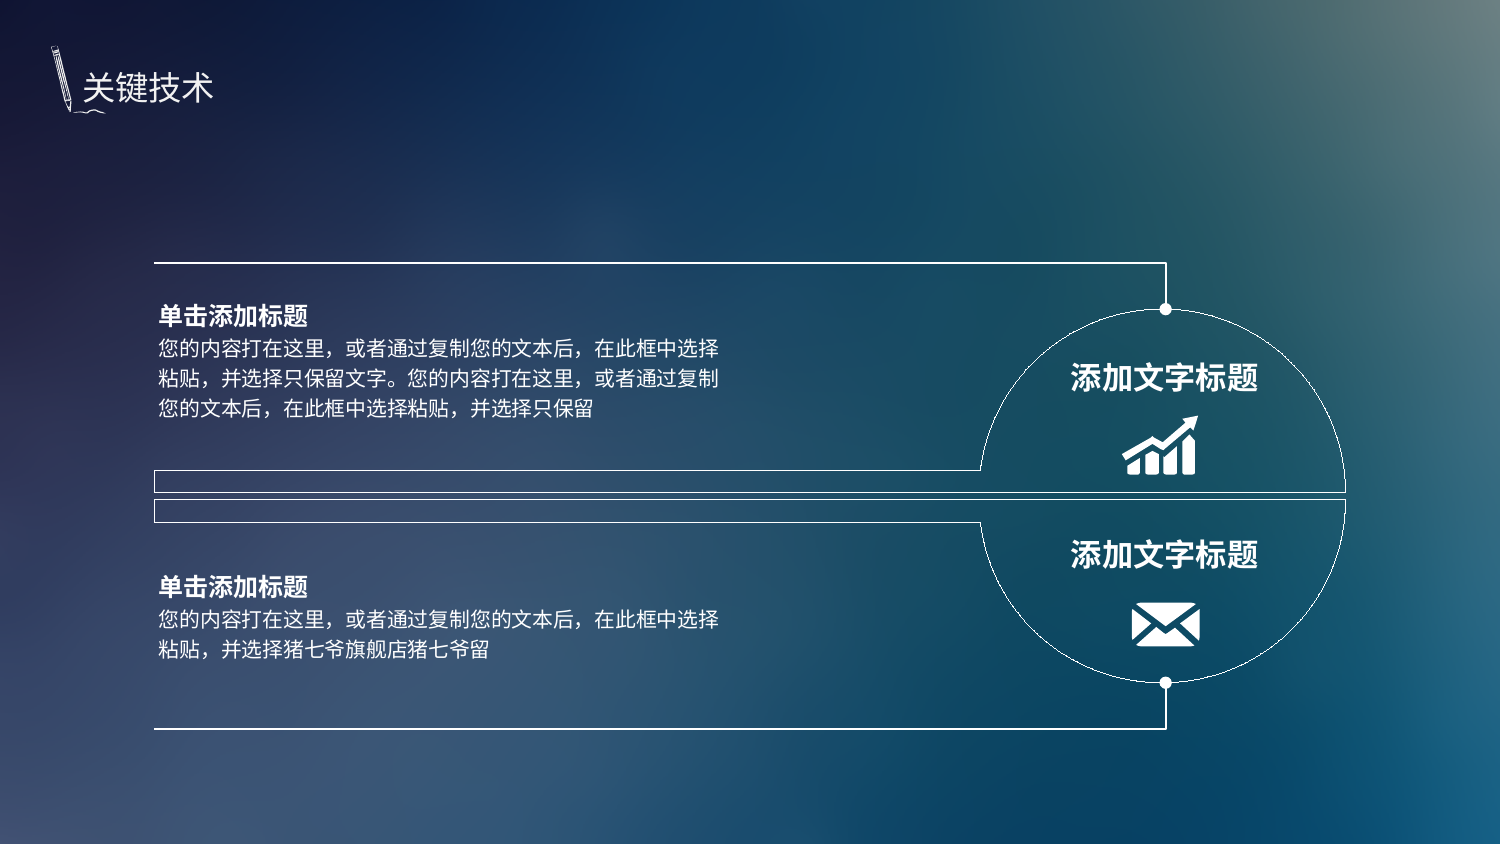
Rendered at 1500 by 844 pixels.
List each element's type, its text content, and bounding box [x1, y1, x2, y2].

text_box [1136, 602, 1196, 627]
text_box 添加文字标题 [1070, 358, 1259, 396]
text_box [154, 309, 1346, 493]
text_box 单击添加标题 您的内容打在这里，或者通过复制您的文本后，在此框中选择粘贴，并选择猪七爷旗舰店猪七爷留 [144, 558, 747, 670]
text_box [1136, 626, 1195, 647]
text_box [154, 676, 1172, 729]
text_box [1180, 609, 1200, 641]
text_box [154, 499, 1346, 683]
text_box 关键技术 [67, 59, 357, 115]
text_box [154, 263, 1172, 316]
text_box [1182, 434, 1195, 475]
text_box [1121, 415, 1199, 461]
picture [0, 0, 1500, 844]
text_box [1145, 450, 1159, 475]
text_box [1127, 457, 1140, 475]
text_box 单击添加标题 您的内容打在这里，或者通过复制您的文本后，在此框中选择粘贴，并选择只保留文字。您的内容打在这里，或者通过复制您的文本后，在此框中选择粘贴，并选择只保留 [144, 287, 747, 428]
text_box [1163, 446, 1177, 475]
text_box [1131, 609, 1152, 640]
text_box 添加文字标题 [1070, 535, 1259, 573]
